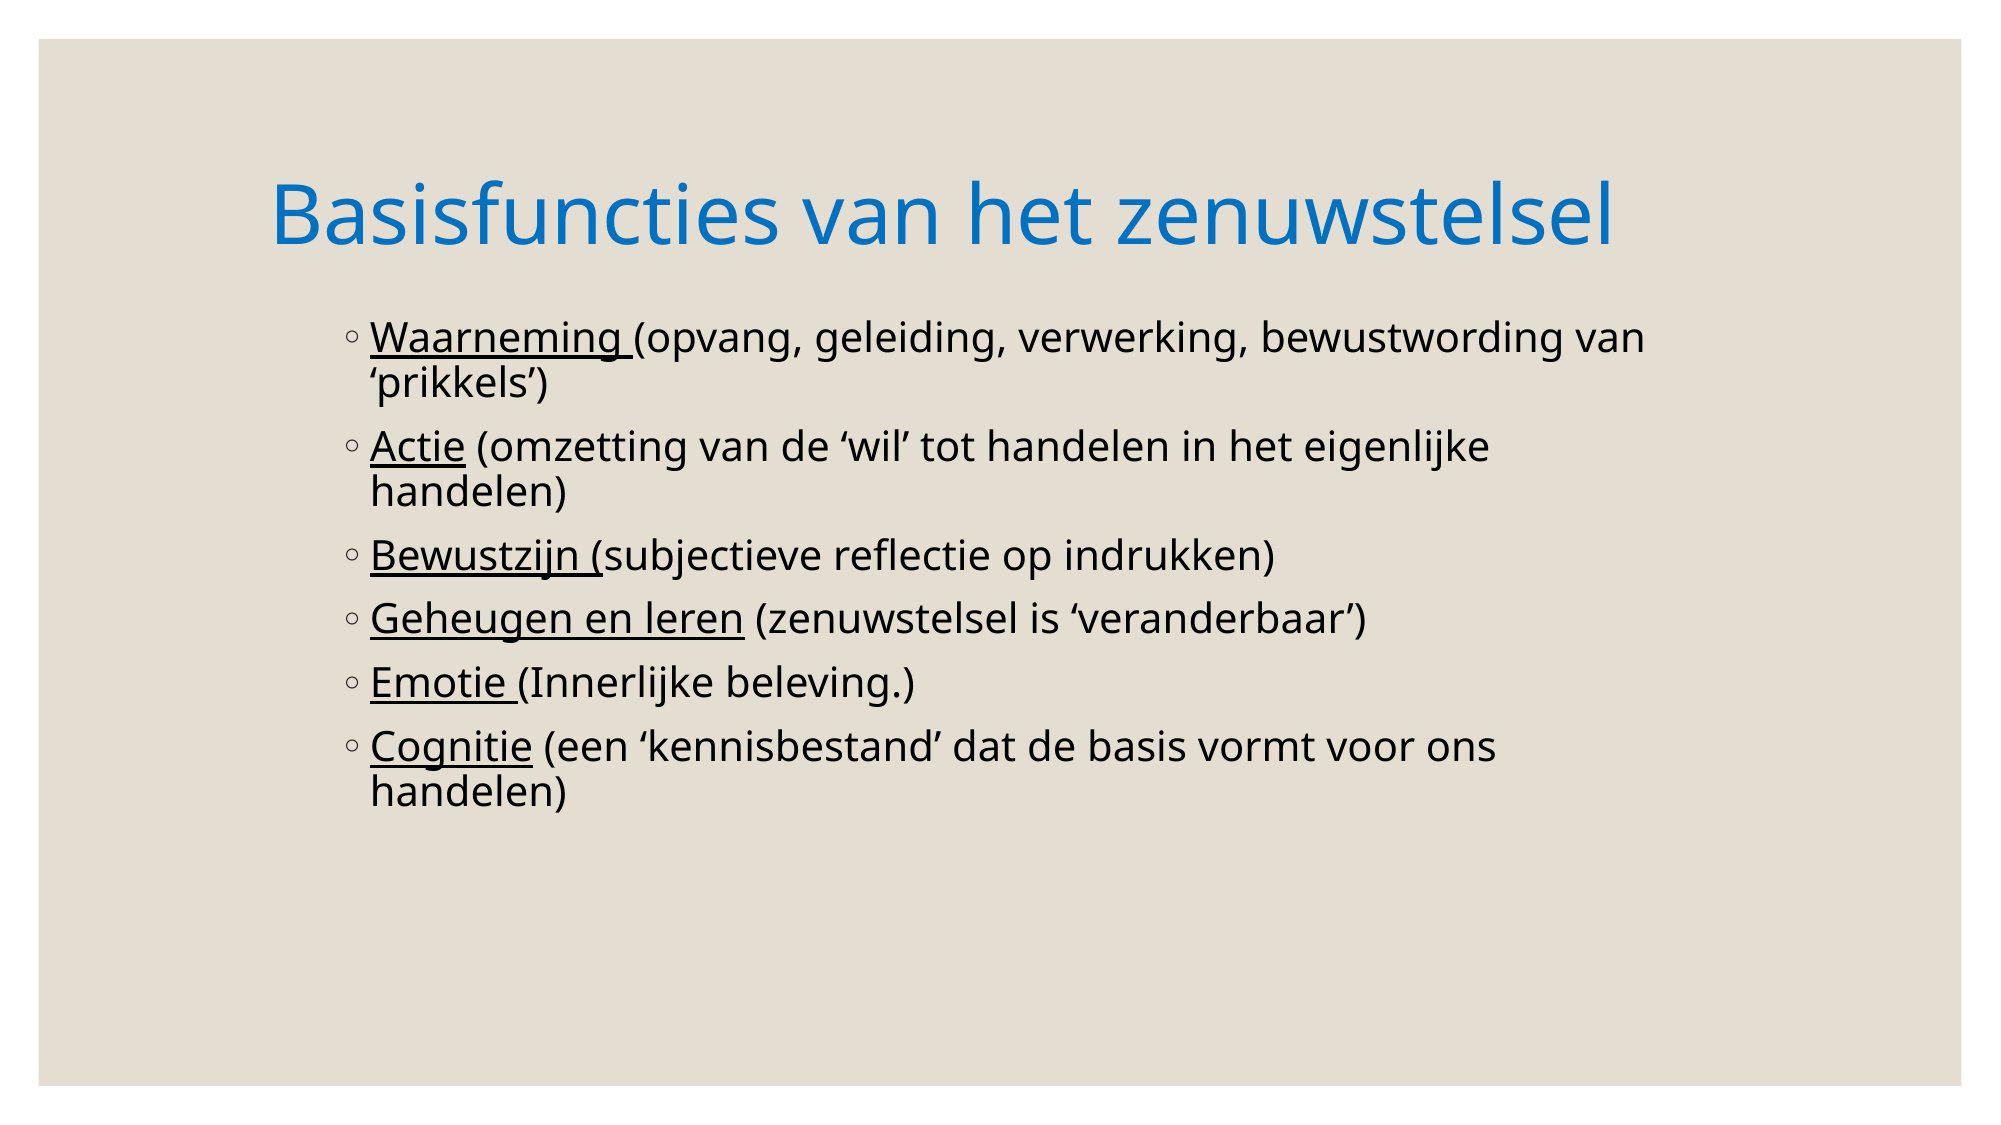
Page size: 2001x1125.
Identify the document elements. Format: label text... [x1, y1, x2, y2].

title Basisfuncties van het zenuwstelsel [174, 105, 1825, 331]
list Waarneming (opvang, geleiding, verwerking, bewustwording van ‘prikkels’) Actie (omzetting van de ‘wil’ tot handelen in het eigenlijke handelen) Bewustzijn (subjectieve reflectie op indrukken) Geheugen en leren (zenuwstelsel is ‘veranderbaar’) Emotie (Innerlijke beleving.) Cognitie (een ‘kennisbestand’ dat de basis vormt voor ons handelen) [324, 308, 1675, 1059]
